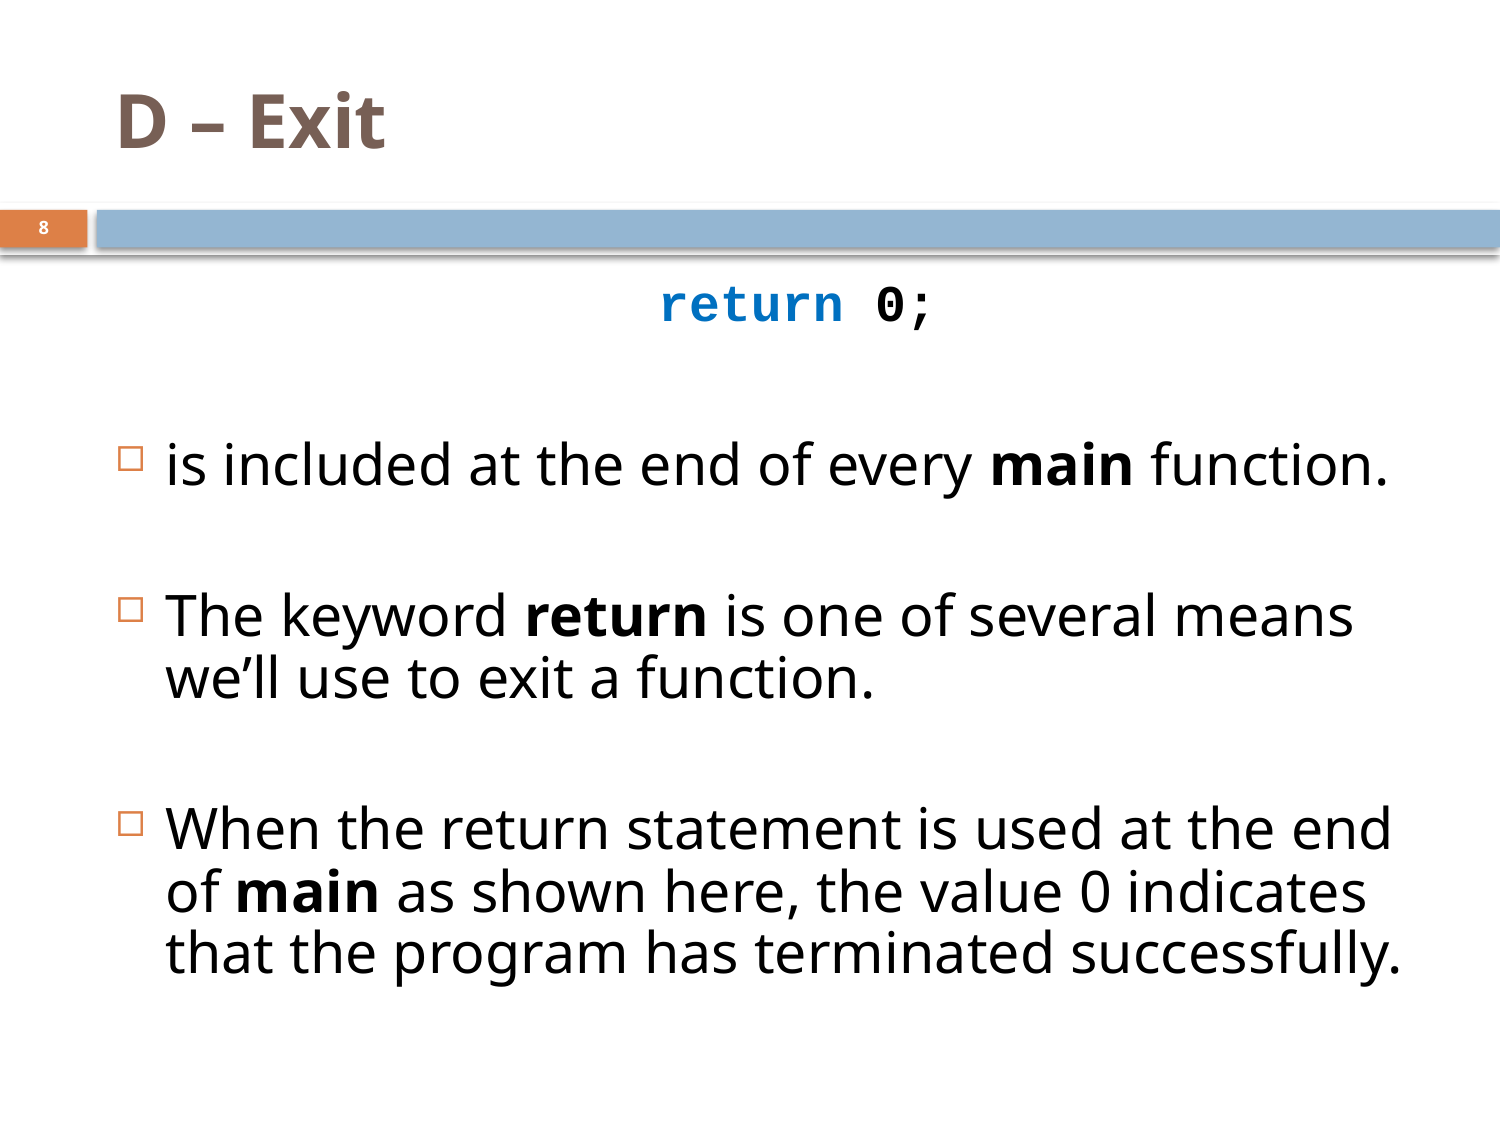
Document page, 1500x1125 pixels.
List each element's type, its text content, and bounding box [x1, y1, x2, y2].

slide_number 8 [0, 208, 88, 249]
list return 0; is included at the end of every main function. The keyword return is one of several means we’ll use to exit a function. When the return statement is used at the end of main as shown here, the value 0 indicates that the program has terminated successfully. [100, 262, 1439, 1006]
title D – Exit [99, 37, 1438, 201]
